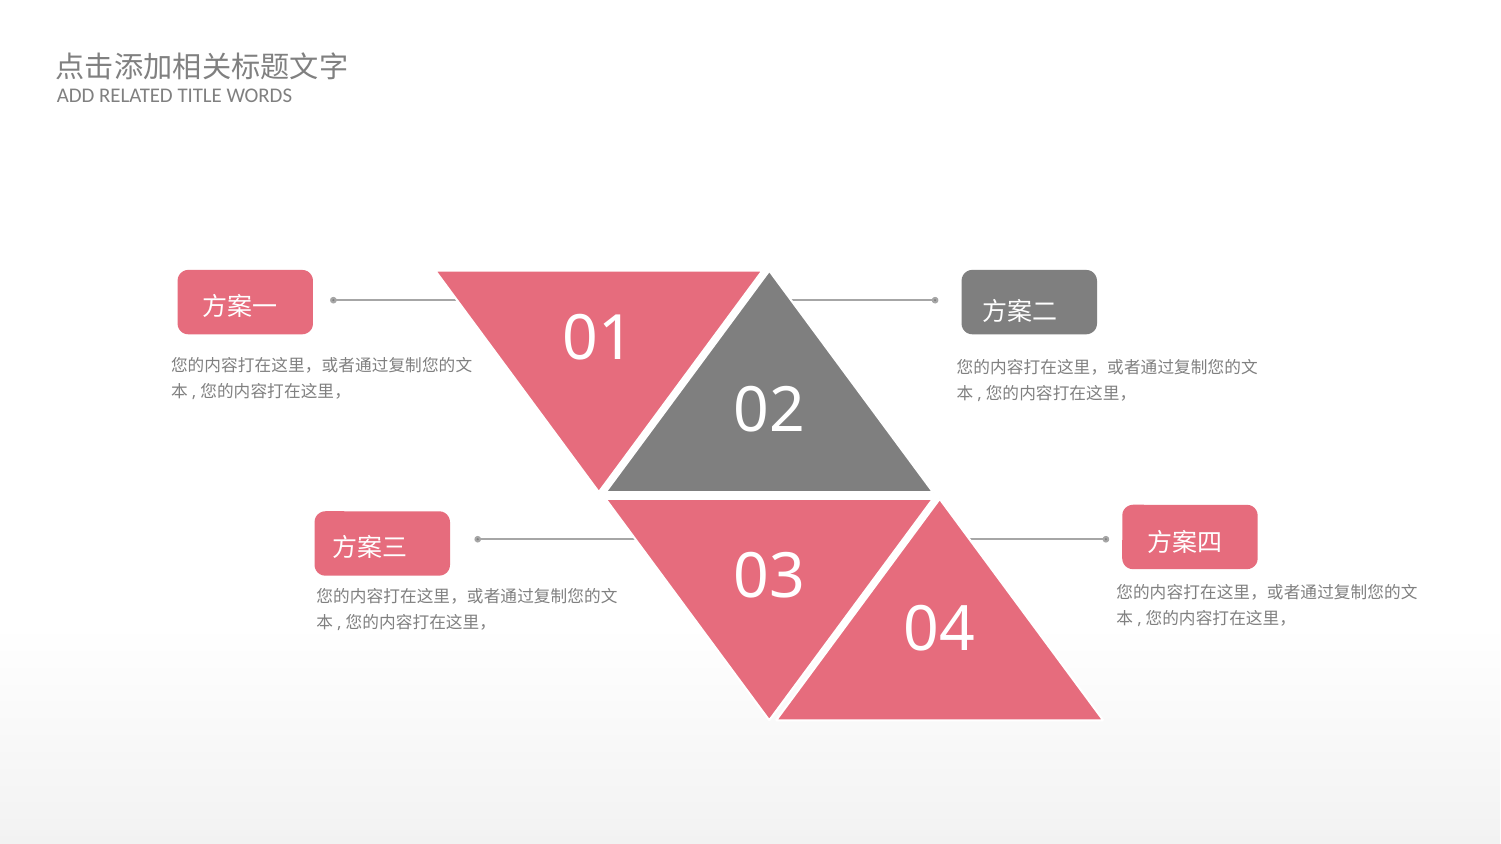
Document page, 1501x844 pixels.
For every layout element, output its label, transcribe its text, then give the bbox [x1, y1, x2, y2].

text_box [605, 498, 776, 721]
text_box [961, 269, 1117, 335]
text_box 您的内容打在这里，或者通过复制您的文本,您的内容打在这里， [305, 574, 605, 638]
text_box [776, 498, 1104, 721]
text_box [605, 270, 933, 493]
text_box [337, 297, 435, 303]
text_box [475, 537, 605, 542]
text_box 您的内容打在这里，或者通过复制您的文本,您的内容打在这里， [1105, 570, 1433, 634]
text_box 您的内容打在这里，或者通过复制您的文本,您的内容打在这里， [945, 345, 1273, 409]
text_box 您的内容打在这里，或者通过复制您的文本,您的内容打在这里， [159, 343, 435, 407]
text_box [177, 269, 337, 335]
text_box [1122, 504, 1282, 570]
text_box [435, 270, 605, 493]
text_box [314, 511, 467, 576]
